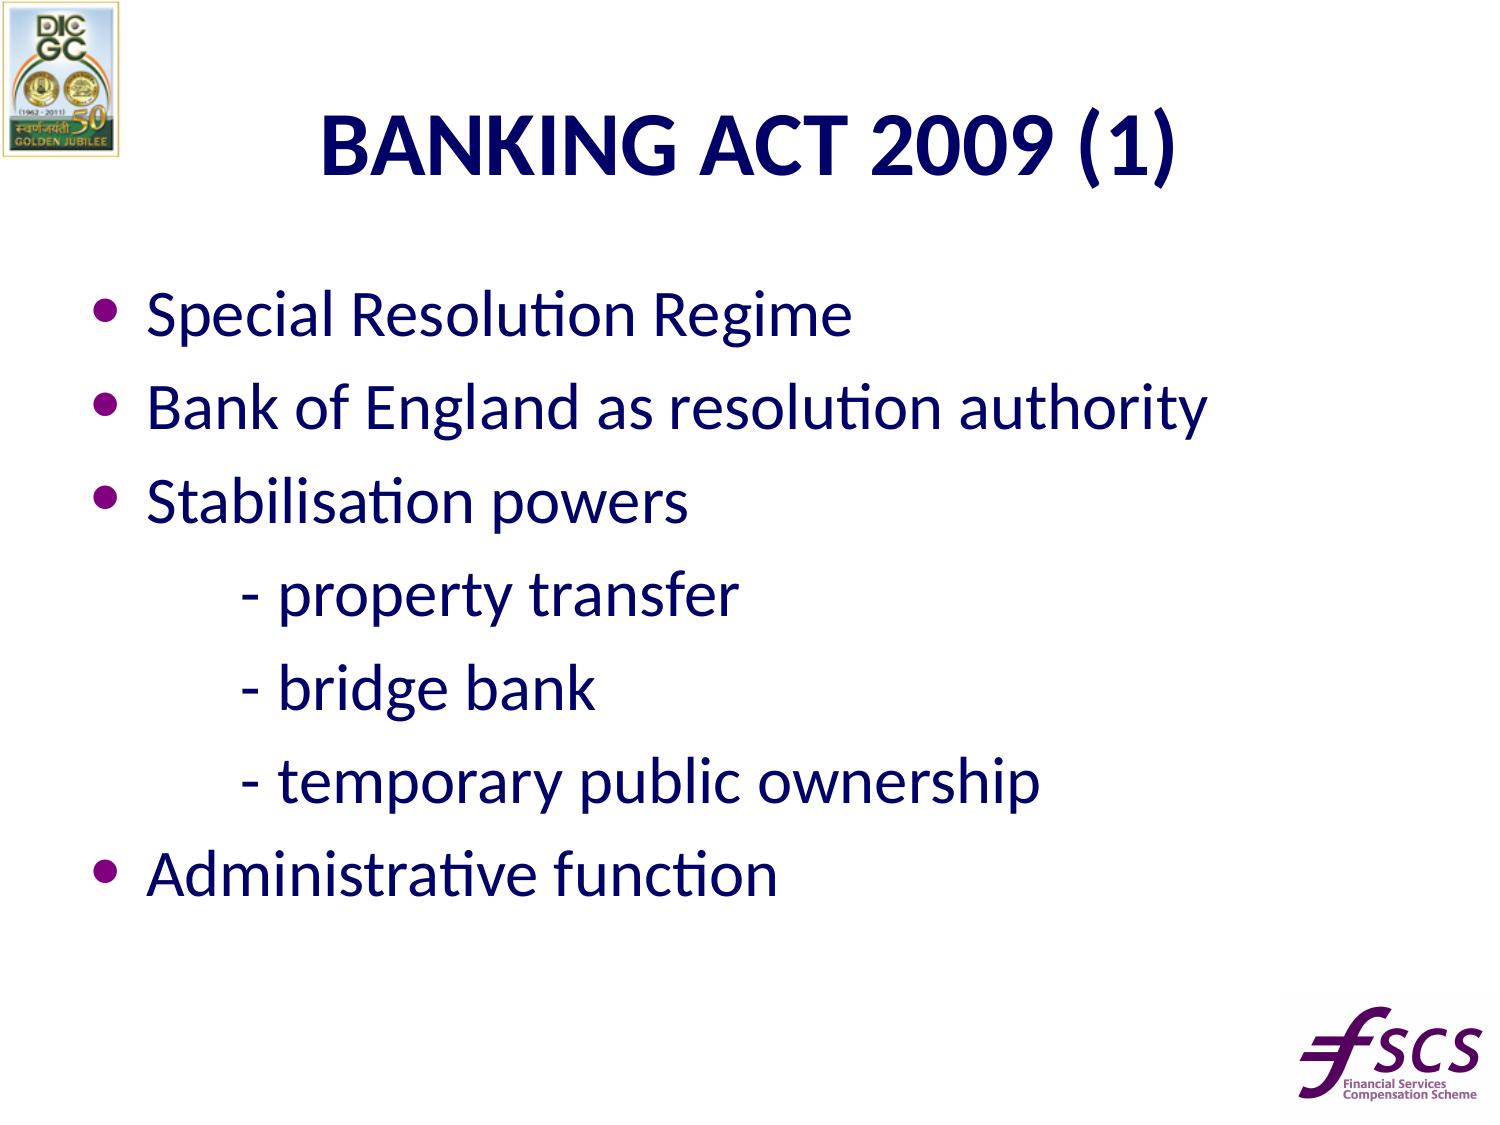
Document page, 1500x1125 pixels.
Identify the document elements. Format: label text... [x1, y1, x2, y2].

picture [1281, 989, 1500, 1118]
picture [0, 0, 122, 160]
list Special Resolution Regime Bank of England as resolution authority Stabilisation powers - property transfer - bridge bank - temporary public ownership Administrative function [74, 262, 1426, 1006]
title BANKING ACT 2009 (1) [74, 44, 1426, 233]
